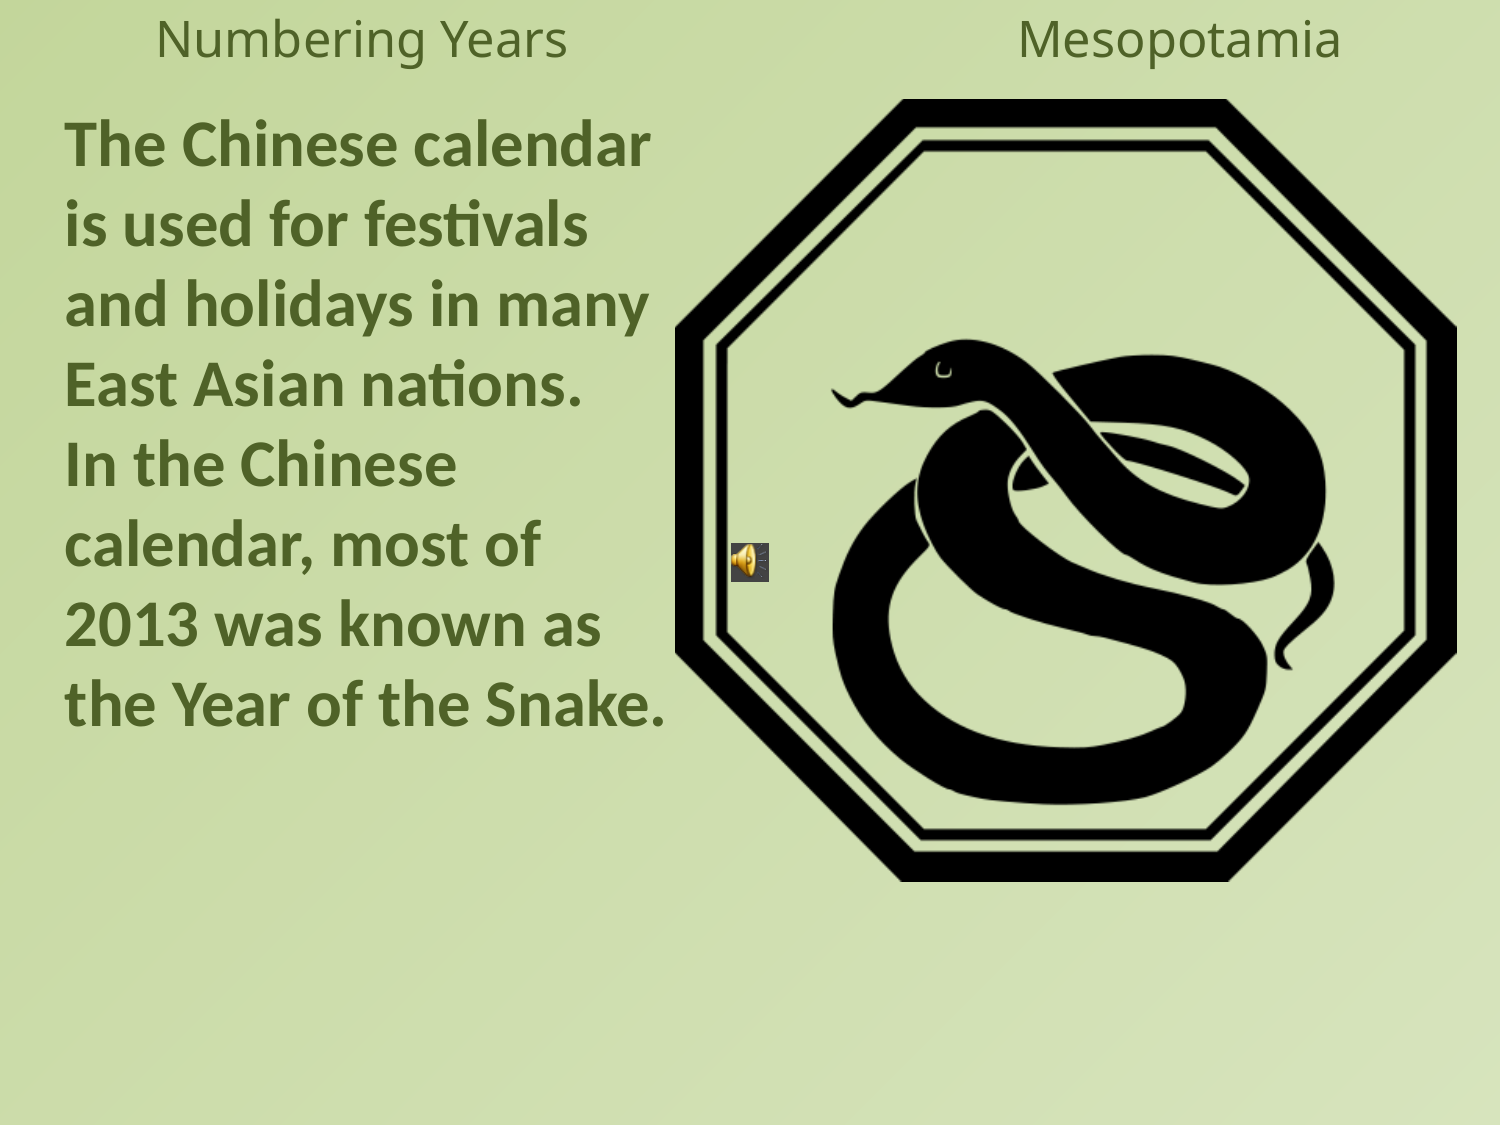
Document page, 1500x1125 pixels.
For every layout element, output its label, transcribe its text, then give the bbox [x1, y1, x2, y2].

picture [674, 99, 1457, 882]
text_box Numbering Years Mesopotamia [0, 0, 1500, 76]
text_box The Chinese calendar is used for festivals and holidays in many East Asian nations. In the Chinese calendar, most of 2013 was known as the Year of the Snake. [49, 92, 1413, 747]
